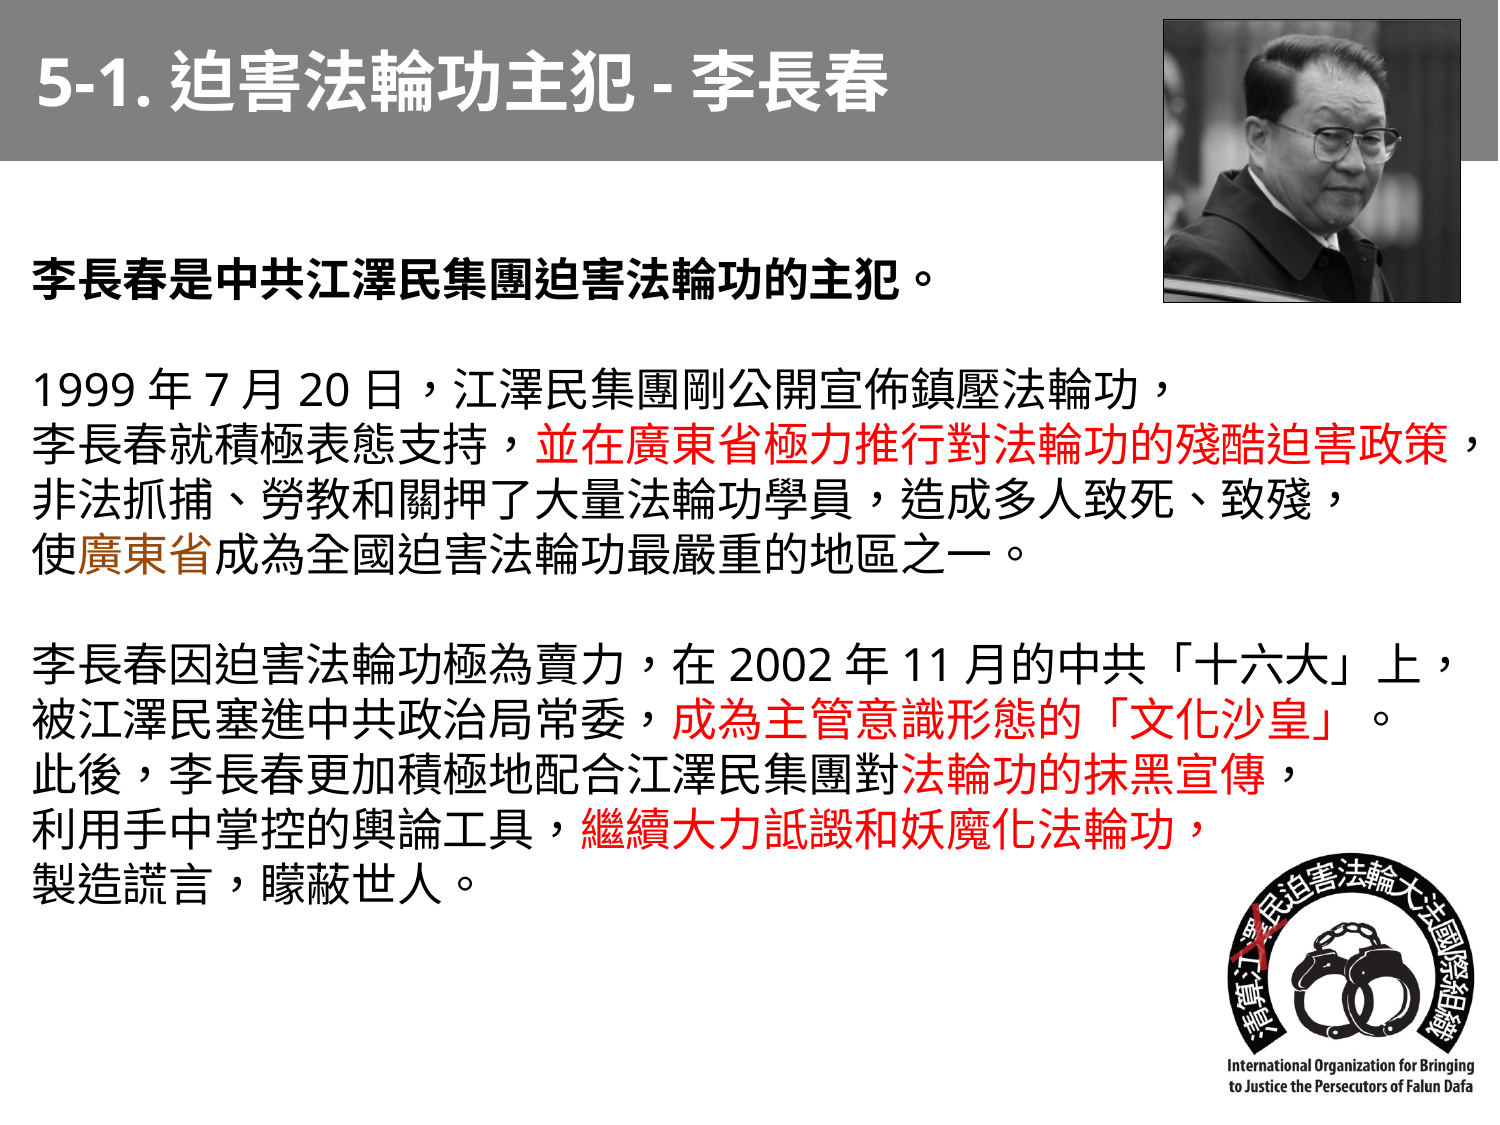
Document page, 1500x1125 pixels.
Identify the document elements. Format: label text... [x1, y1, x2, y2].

text_box 李長春是中共江澤民集團迫害法輪功的主犯。 1999年7月20日，江澤民集團剛公開宣佈鎮壓法輪功， 李長春就積極表態支持，並在廣東省極力推行對法輪功的殘酷迫害政策， 非法抓捕、勞教和關押了大量法輪功學員，造成多人致死、致殘， 使廣東省成為全國迫害法輪功最嚴重的地區之一。 李長春因迫害法輪功極為賣力，在2002年11月的中共「十六大」上，被江澤民塞進中共政治局常委，成為主管意識形態的「文化沙皇」。 此後，李長春更加積極地配合江澤民集團對法輪功的抹黑宣傳， 利用手中掌控的輿論工具，繼續大力詆譭和妖魔化法輪功， 製造謊言，矇蔽世人。 [16, 311, 1482, 918]
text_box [0, 0, 1499, 303]
picture [1222, 845, 1482, 1107]
